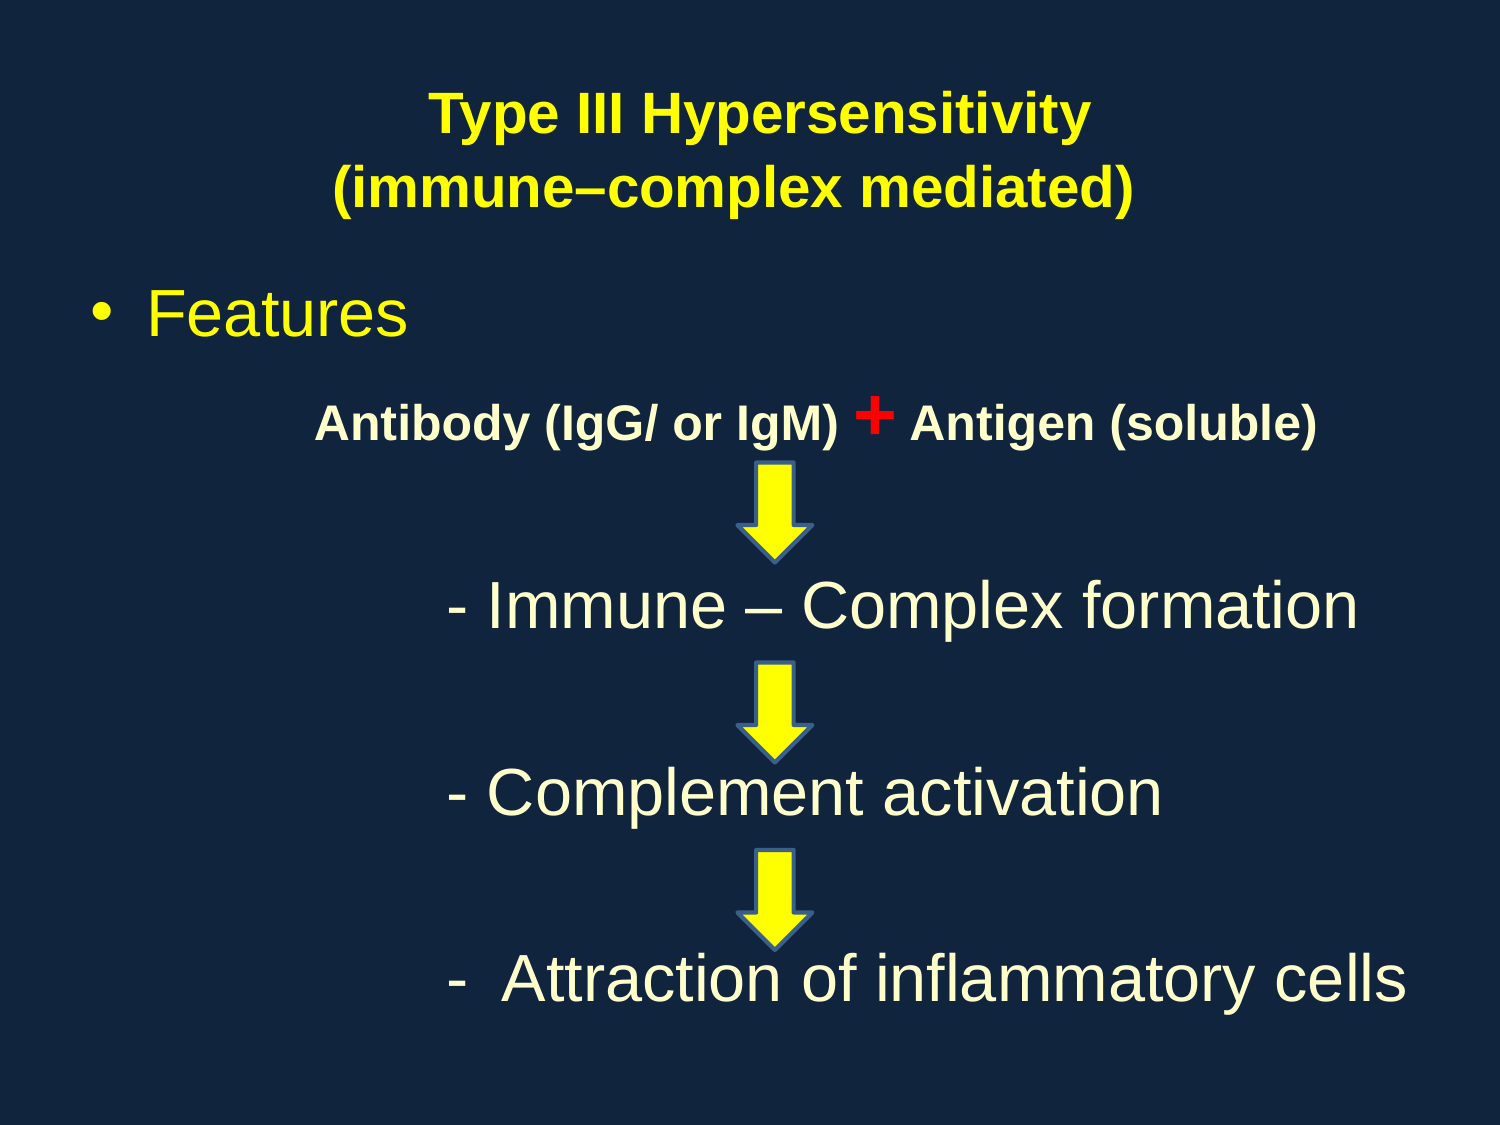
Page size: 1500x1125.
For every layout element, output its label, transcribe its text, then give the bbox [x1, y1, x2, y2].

text_box [735, 460, 815, 565]
text_box [735, 847, 815, 953]
list Features Antibody (IgG/ or IgM) + Antigen (soluble) - Immune – Complex formation - Complement activation - Attraction of inflammatory cells [75, 262, 1425, 1113]
title Type III Hypersensitivity (immune–complex mediated) [75, 45, 1425, 233]
text_box [735, 660, 815, 765]
